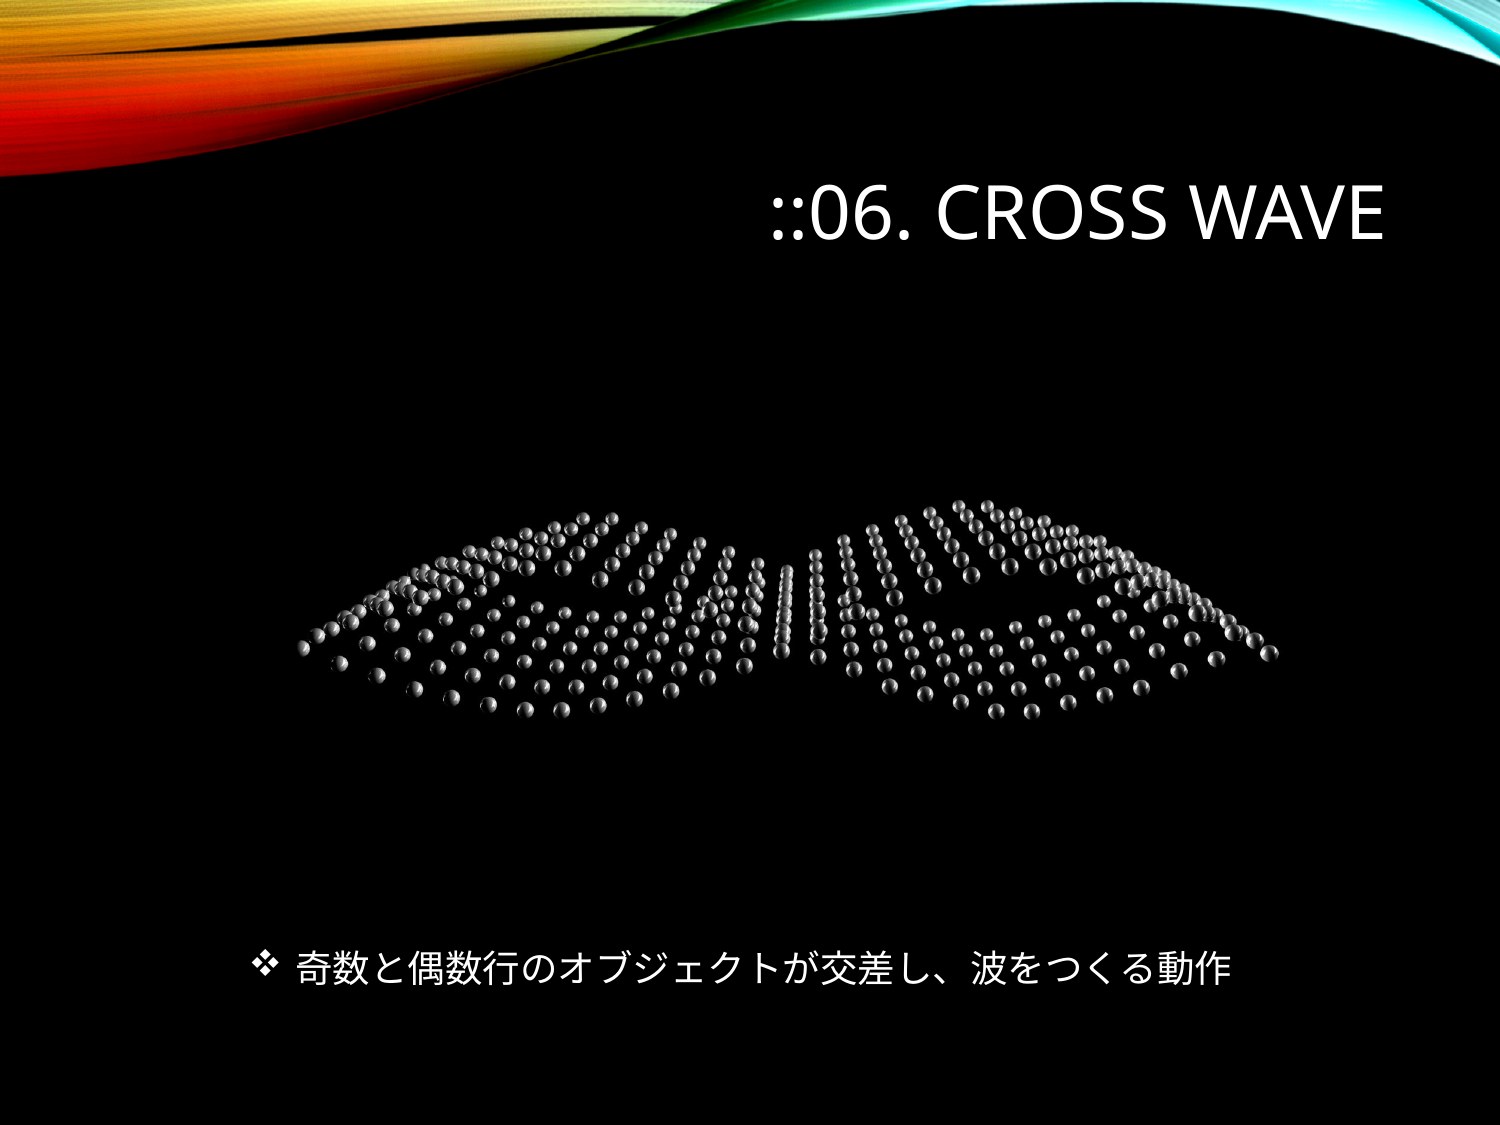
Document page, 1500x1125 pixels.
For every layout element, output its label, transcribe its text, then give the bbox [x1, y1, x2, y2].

title ::06. Cross Wave [356, 125, 1403, 307]
text_box 奇数と偶数行のオブジェクトが交差し、波をつくる動作 [78, 915, 1403, 998]
picture [0, 0, 1500, 178]
picture [210, 269, 1358, 916]
